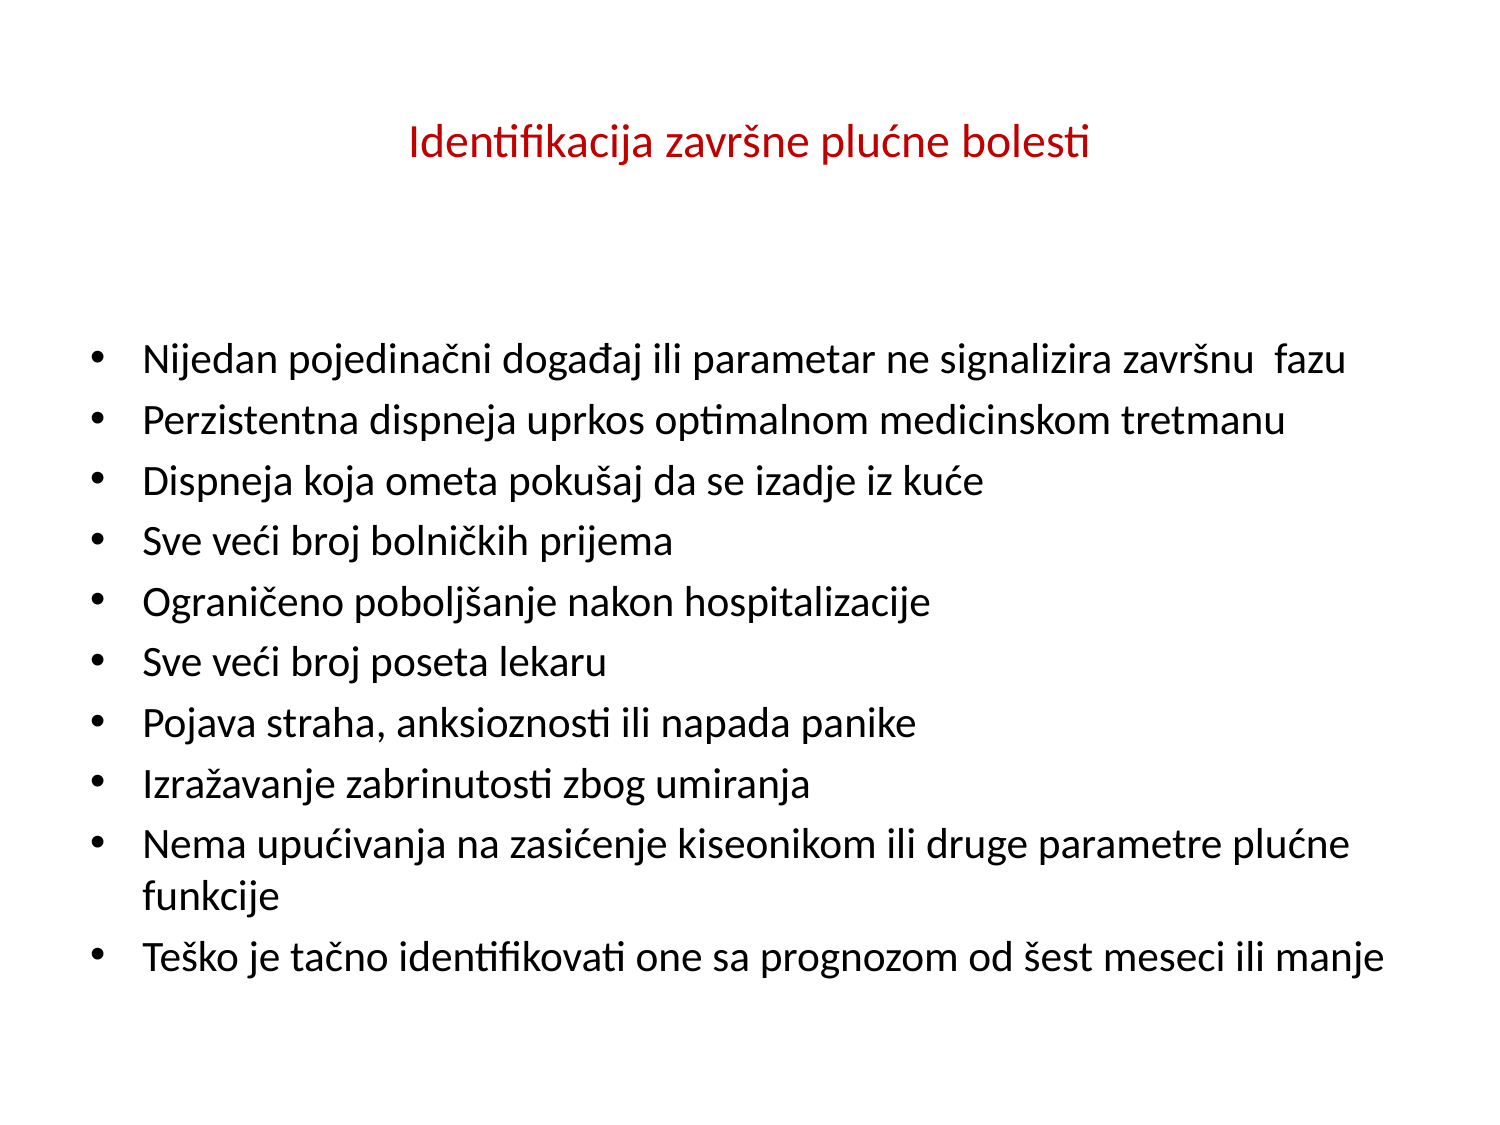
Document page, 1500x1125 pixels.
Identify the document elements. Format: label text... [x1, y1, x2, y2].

title Identifikacija završne plućne bolesti [75, 45, 1425, 233]
list Nijedan pojedinačni događaj ili parametar ne signalizira završnu fazu Perzistentna dispneja uprkos optimalnom medicinskom tretmanu Dispneja koja ometa pokušaj da se izadje iz kuće Sve veći broj bolničkih prijema Ograničeno poboljšanje nakon hospitalizacije Sve veći broj poseta lekaru Pojava straha, anksioznosti ili napada panike Izražavanje zabrinutosti zbog umiranja Nema upućivanja na zasićenje kiseonikom ili druge parametre plućne funkcije Teško je tačno identifikovati one sa prognozom od šest meseci ili manje [75, 262, 1450, 1005]
